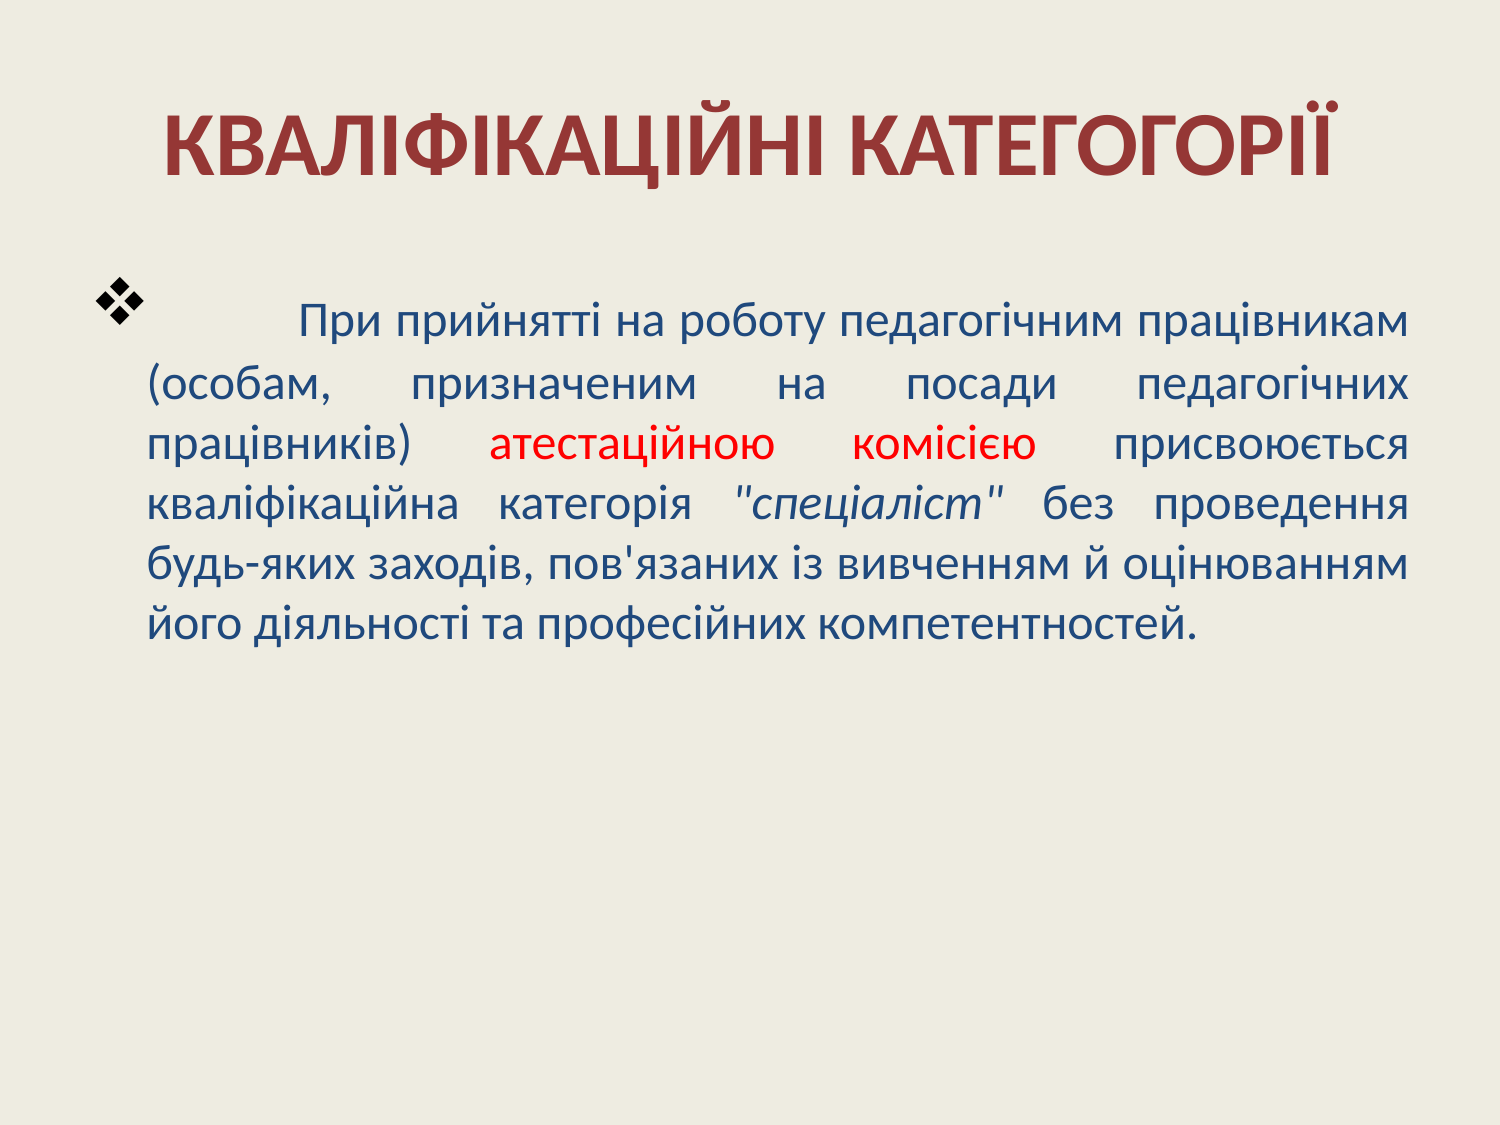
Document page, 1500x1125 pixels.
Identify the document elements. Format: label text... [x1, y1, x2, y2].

title КВАЛІФІКАЦІЙНІ КАТЕГОГОРІЇ [75, 45, 1425, 233]
list При прийнятті на роботу педагогічним працівникам (особам, призначеним на посади педагогічних працівників) атестаційною комісією присвоюється кваліфікаційна категорія "спеціаліст" без проведення будь-яких заходів, пов'язаних із вивченням й оцінюванням його діяльності та професійних компетентностей. [75, 262, 1425, 1005]
